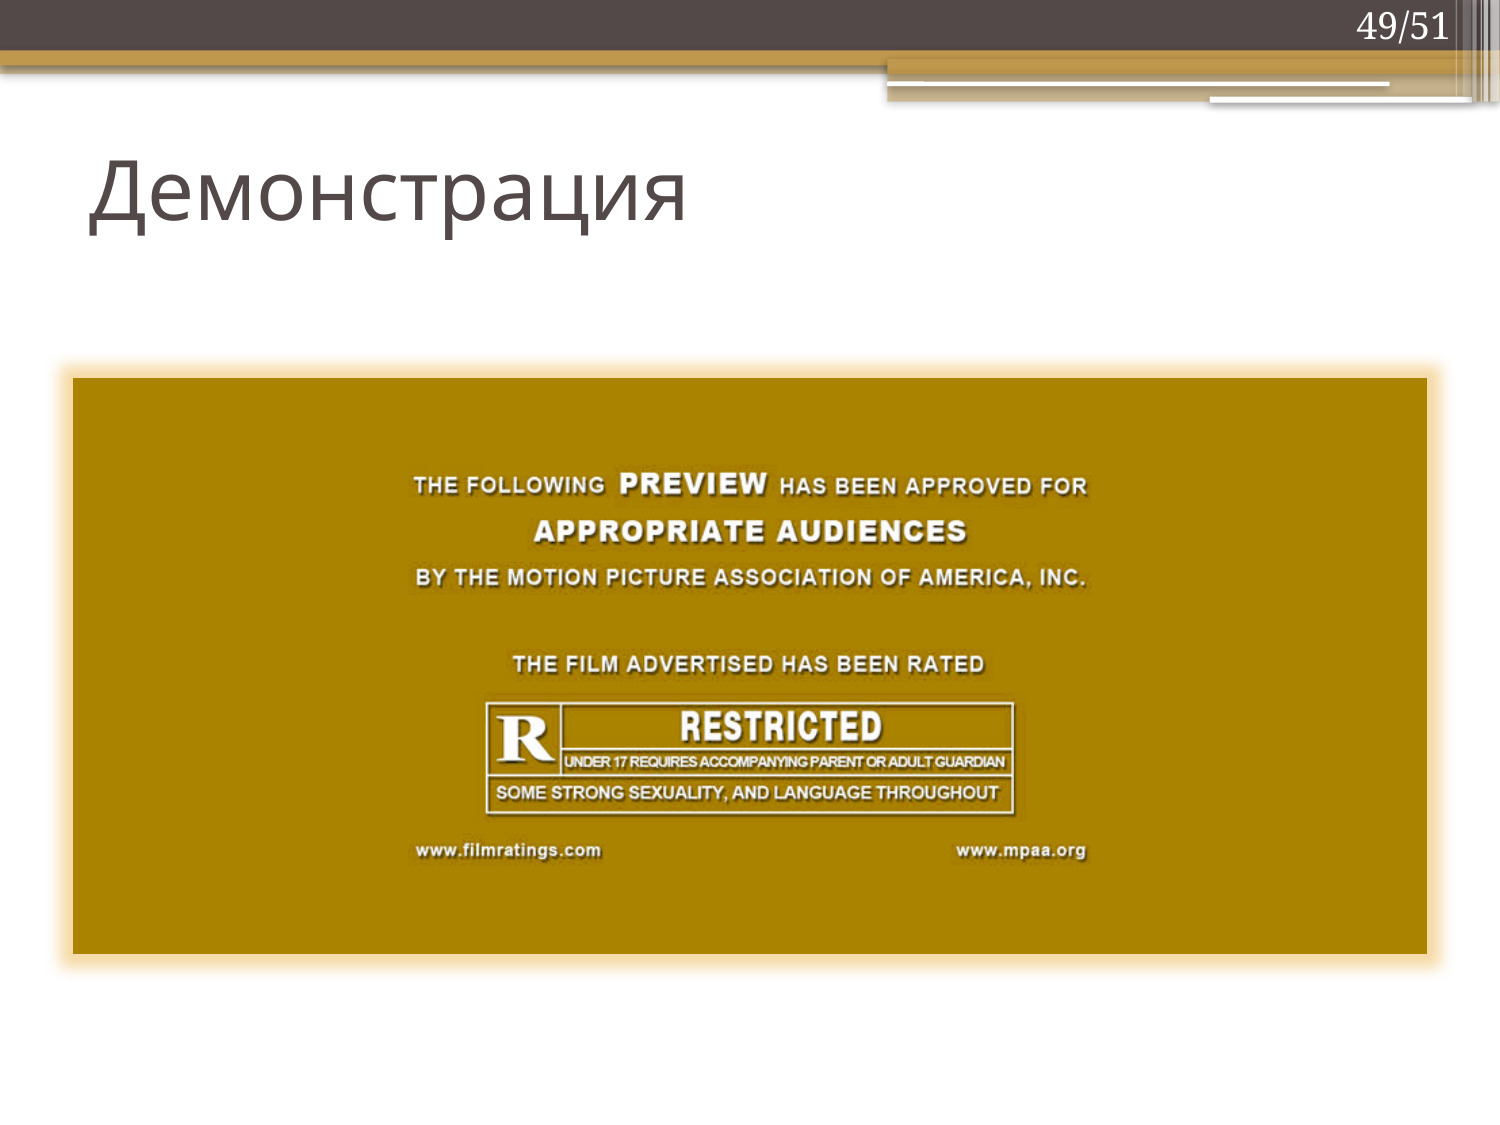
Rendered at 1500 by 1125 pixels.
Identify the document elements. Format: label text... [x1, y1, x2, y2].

slide_number 49/51 [1299, 0, 1466, 61]
title Демонстрация [75, 99, 1425, 275]
picture [73, 377, 1427, 954]
